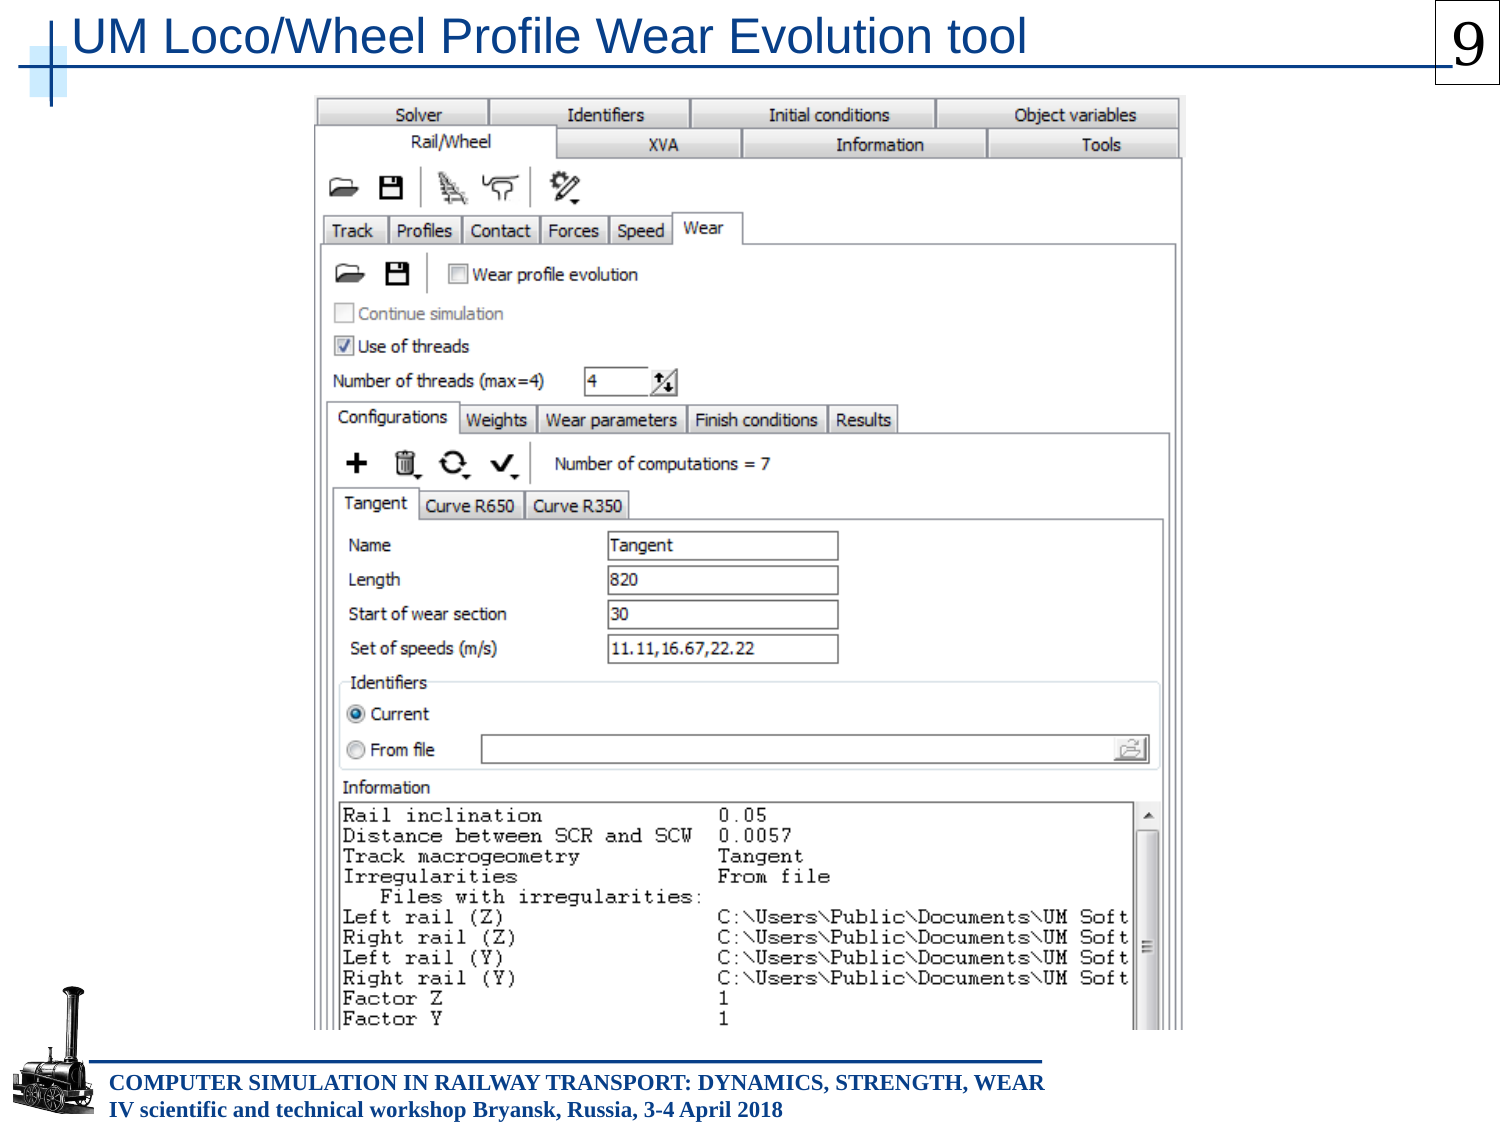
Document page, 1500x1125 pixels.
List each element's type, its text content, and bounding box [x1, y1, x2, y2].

text_box 9 [1435, 0, 1500, 85]
picture [13, 984, 94, 1114]
picture [313, 95, 1186, 1030]
title UM Loco/Wheel Profile Wear Evolution tool [70, 0, 1435, 64]
